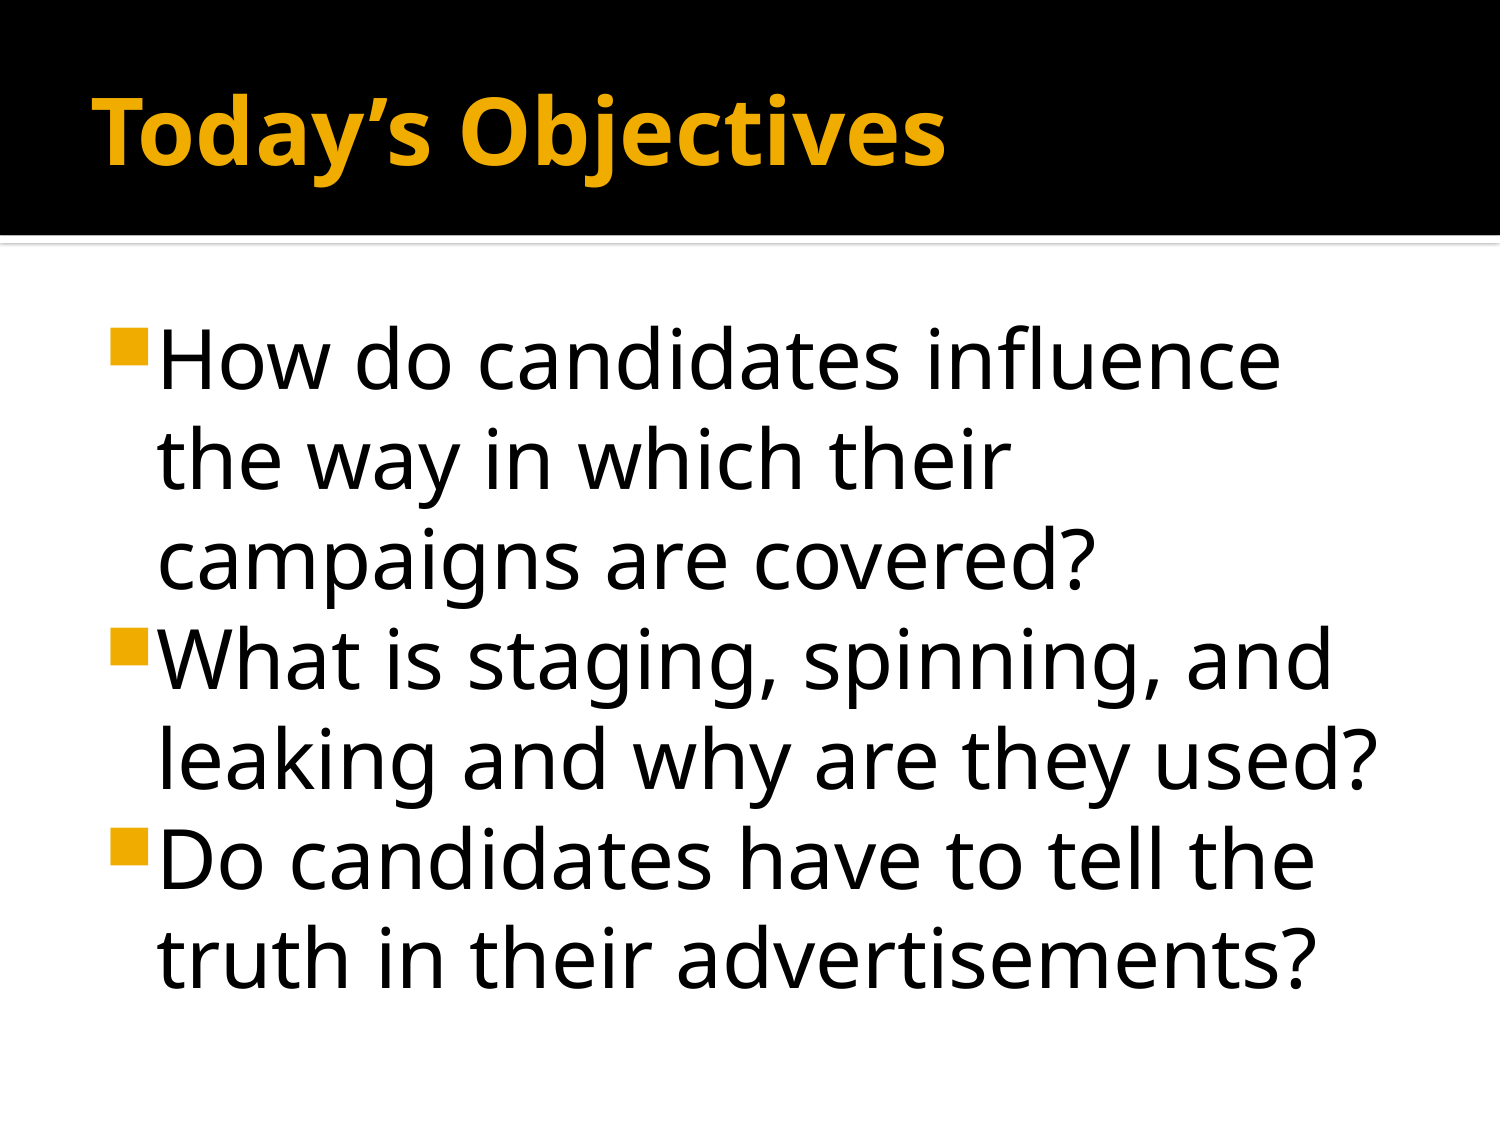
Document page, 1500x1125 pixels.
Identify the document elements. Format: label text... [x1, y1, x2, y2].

title Today’s Objectives [75, 25, 1425, 231]
list How do candidates influence the way in which their campaigns are covered? What is staging, spinning, and leaking and why are they used? Do candidates have to tell the truth in their advertisements? [75, 291, 1425, 1050]
